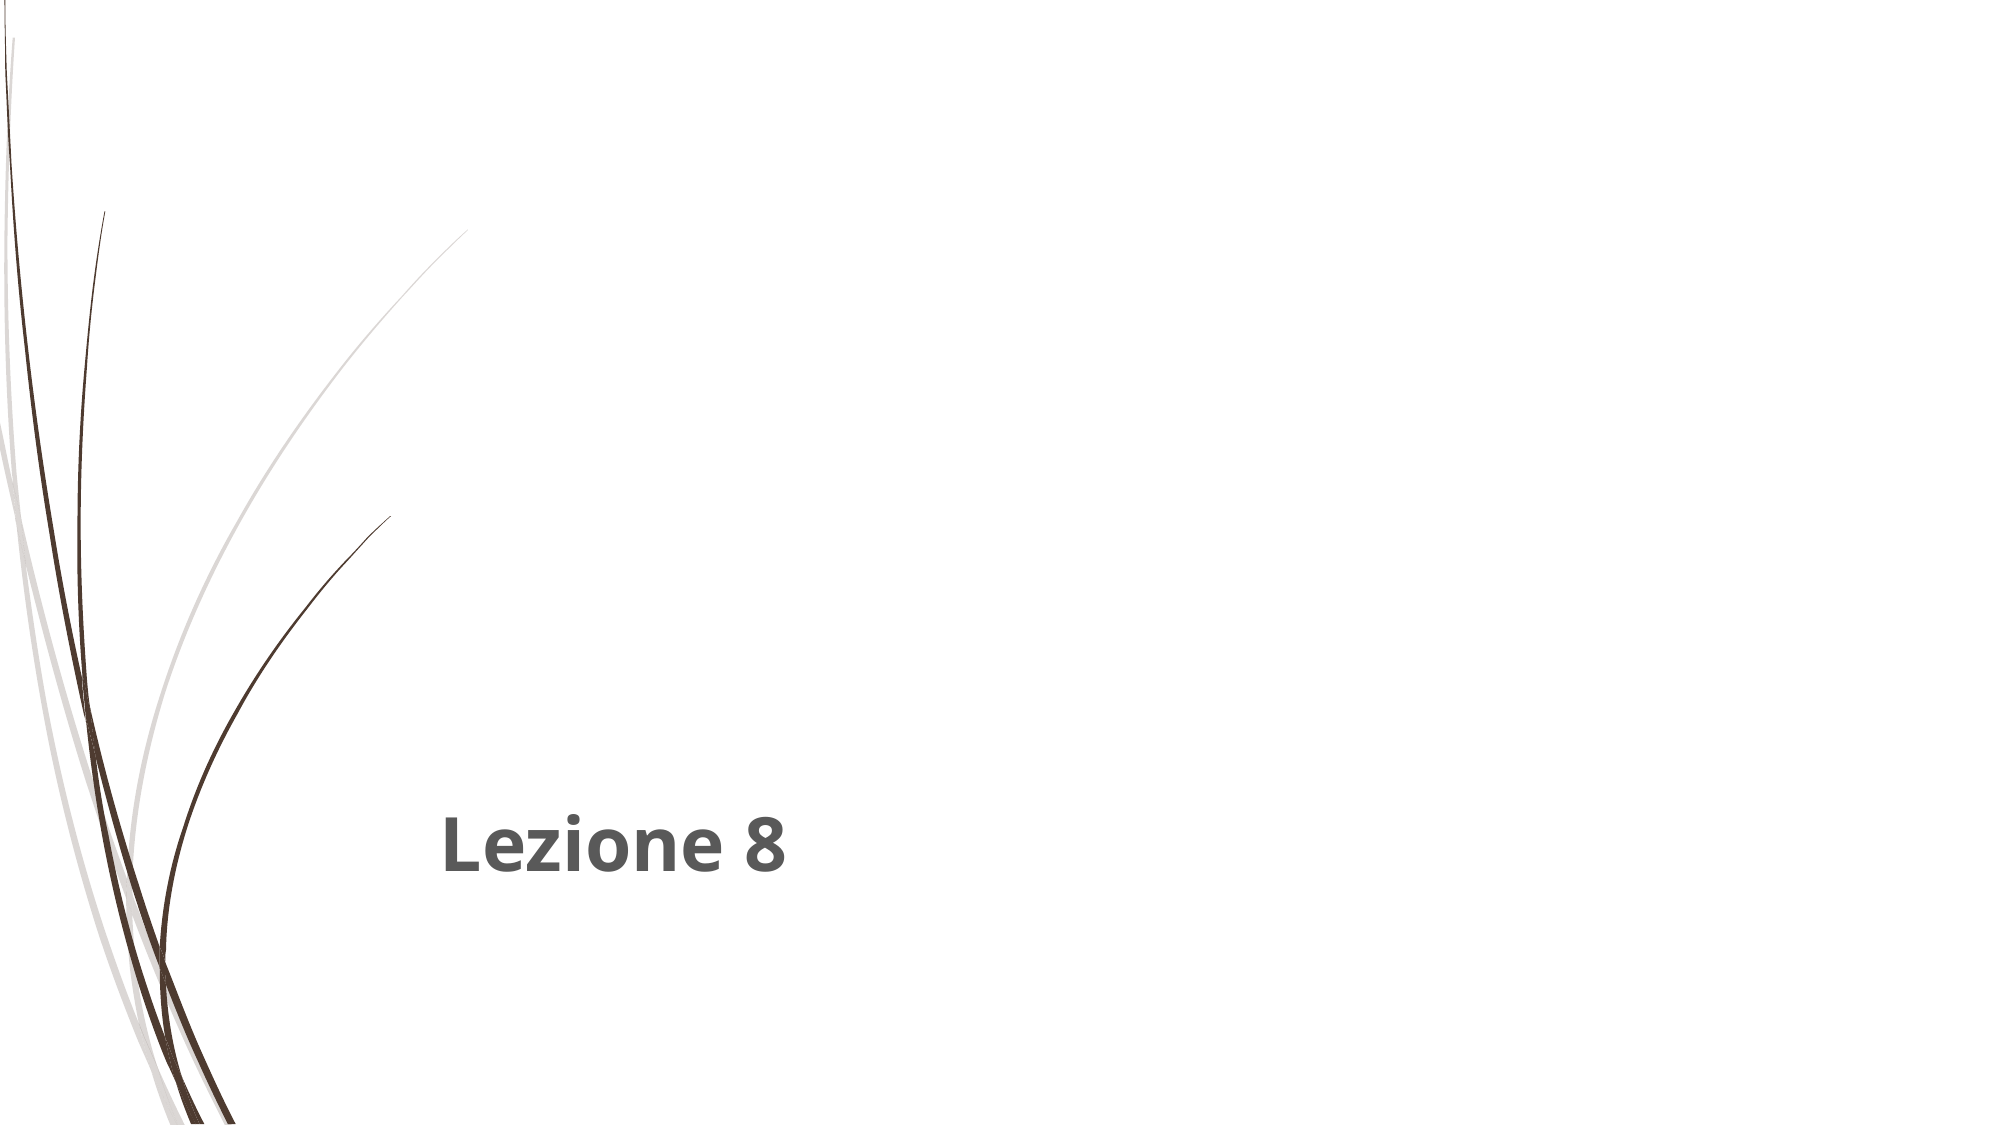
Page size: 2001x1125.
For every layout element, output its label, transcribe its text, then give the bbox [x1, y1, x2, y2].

subtitle Lezione 8 [424, 783, 1888, 969]
